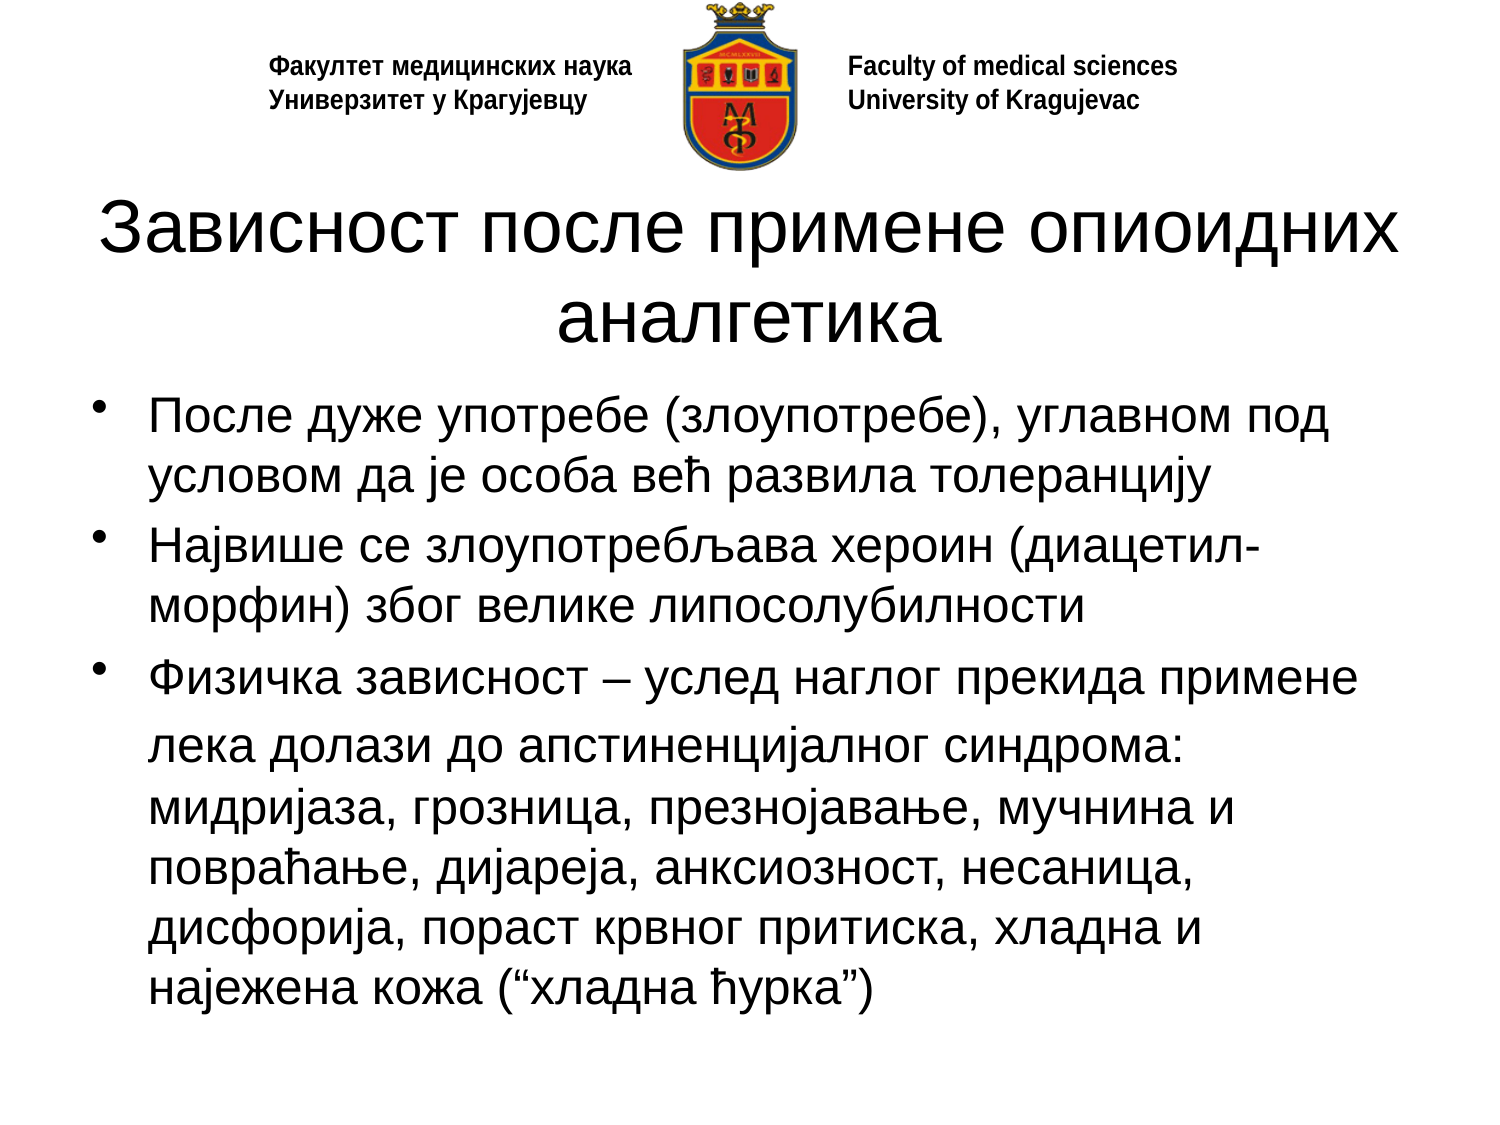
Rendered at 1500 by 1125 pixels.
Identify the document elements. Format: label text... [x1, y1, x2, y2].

list После дуже употребе (злоупотребе), углавном под условом да је особа већ развила толеранцију Највише се злоупотребљава хероин (диацетил-морфин) због велике липосолубилности Физичка зависност – услед наглог прекида примене лека долази до апстиненцијалног синдрома: мидријаза, грозница, презнојавање, мучнина и повраћање, дијареја, анксиозност, несаница, дисфорија, пораст крвног притиска, хладна и најежена кожа (“хладна ћурка”) [76, 374, 1424, 1118]
title Зависност после примене опиоидних аналгетика [74, 173, 1426, 362]
